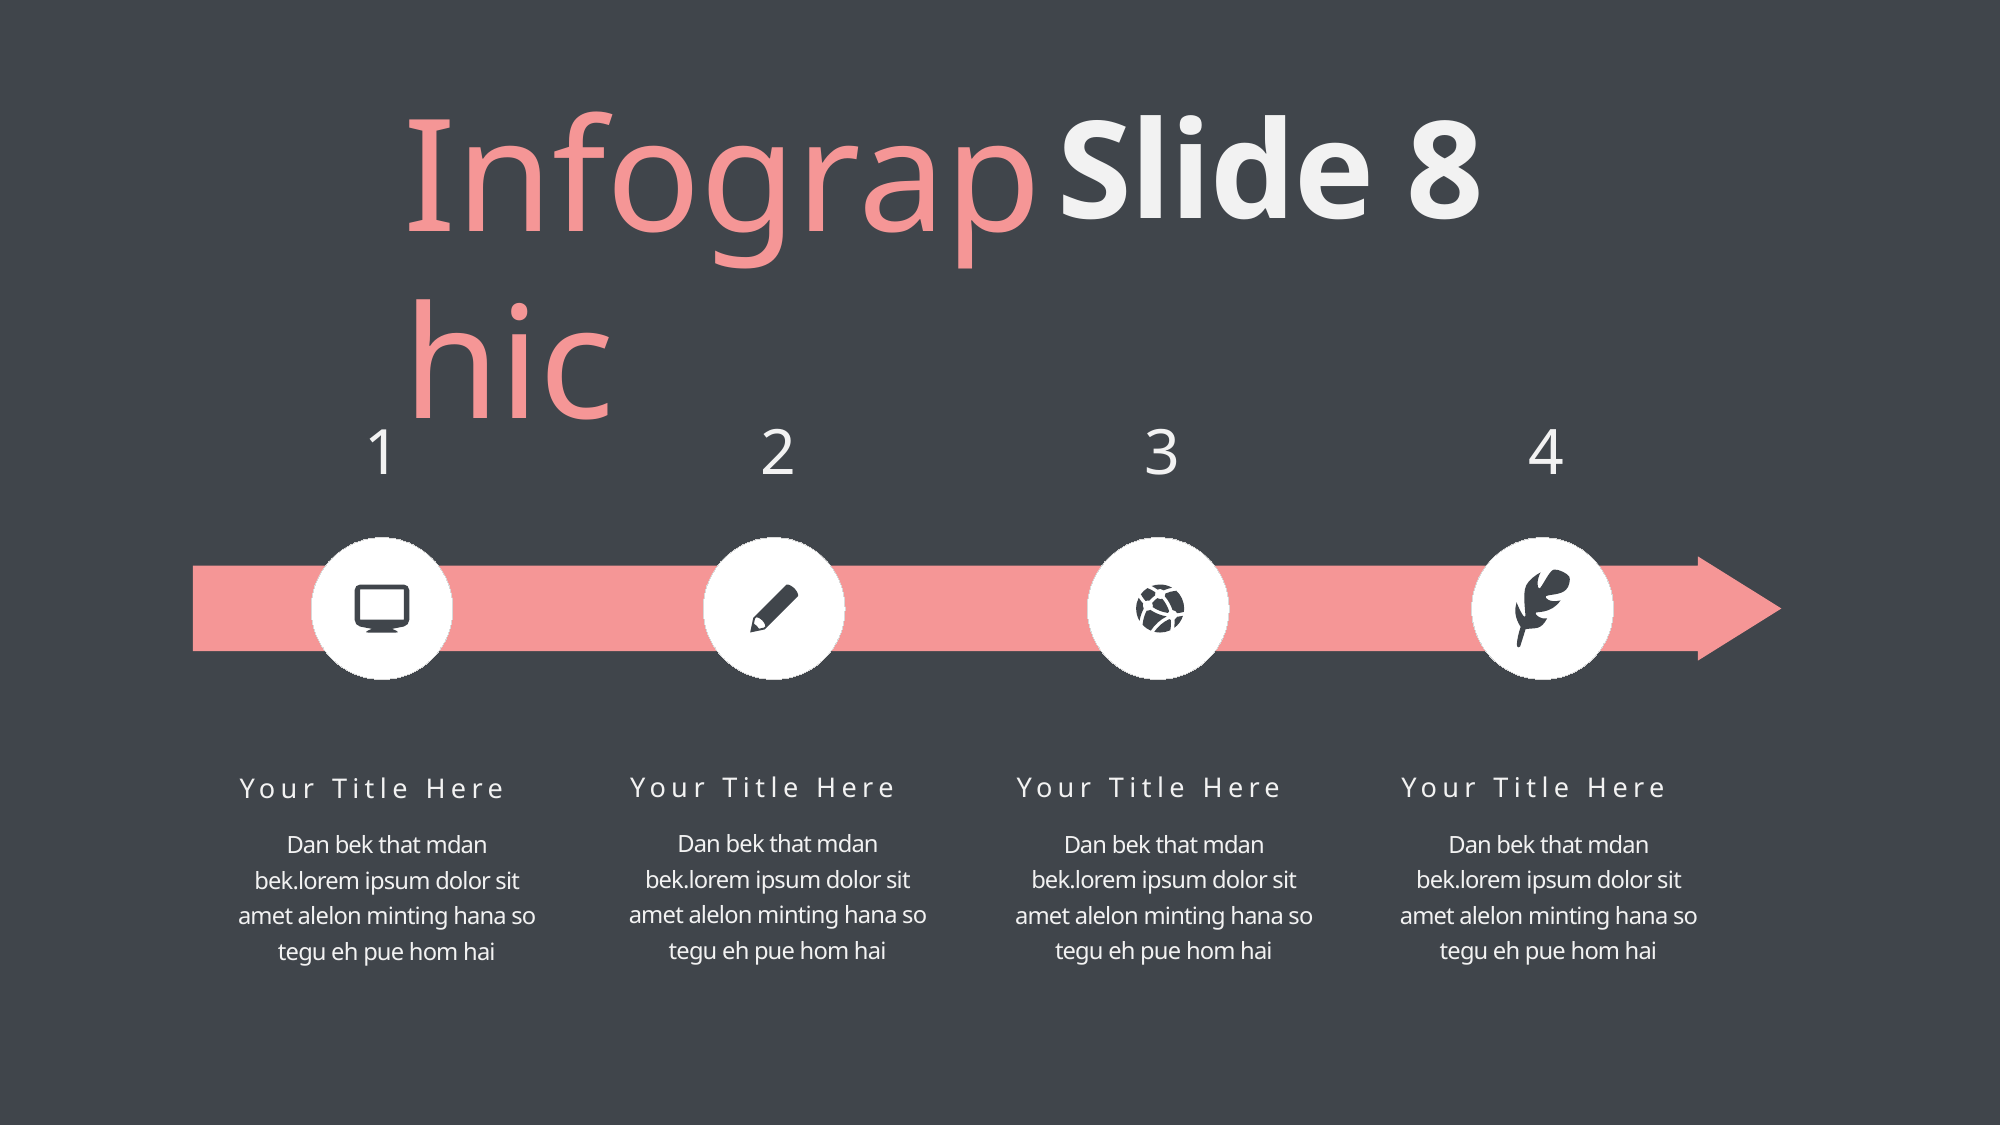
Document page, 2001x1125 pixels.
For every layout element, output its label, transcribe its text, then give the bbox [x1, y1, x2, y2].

text_box [311, 537, 453, 680]
text_box [1600, 556, 1782, 661]
text_box [1142, 609, 1167, 631]
text_box [192, 565, 325, 652]
text_box Your Title Here [621, 765, 927, 807]
text_box [1215, 565, 1485, 652]
text_box Dan bek that mdan bek.lorem ipsum dolor sit amet alelon minting hana so tegu eh pue hom hai [1381, 815, 1716, 972]
text_box [1087, 537, 1230, 680]
text_box Infographic [398, 70, 1082, 455]
text_box [1152, 598, 1170, 613]
text_box [1140, 588, 1156, 601]
text_box Your Title Here [231, 766, 537, 808]
text_box [1174, 615, 1183, 628]
text_box Your Title Here [1392, 766, 1698, 808]
text_box 2 [707, 408, 850, 492]
text_box [1164, 590, 1185, 614]
text_box Dan bek that mdan bek.lorem ipsum dolor sit amet alelon minting hana so tegu eh pue hom hai [996, 815, 1331, 972]
text_box 3 [1091, 408, 1234, 492]
text_box Your Title Here [1008, 766, 1314, 808]
text_box Dan bek that mdan bek.lorem ipsum dolor sit amet alelon minting hana so tegu eh pue hom hai [219, 815, 554, 973]
text_box [1151, 584, 1173, 591]
text_box [1515, 569, 1570, 648]
text_box 4 [1475, 408, 1618, 492]
text_box [1154, 619, 1172, 633]
text_box [831, 565, 1101, 652]
text_box [1471, 537, 1614, 680]
text_box 1 [310, 408, 454, 492]
text_box [354, 584, 410, 633]
text_box Slide 8 [1053, 79, 1547, 251]
text_box [439, 565, 717, 652]
text_box [1136, 597, 1144, 621]
text_box [750, 584, 799, 633]
text_box Dan bek that mdan bek.lorem ipsum dolor sit amet alelon minting hana so tegu eh pue hom hai [610, 814, 945, 972]
text_box [703, 537, 846, 680]
